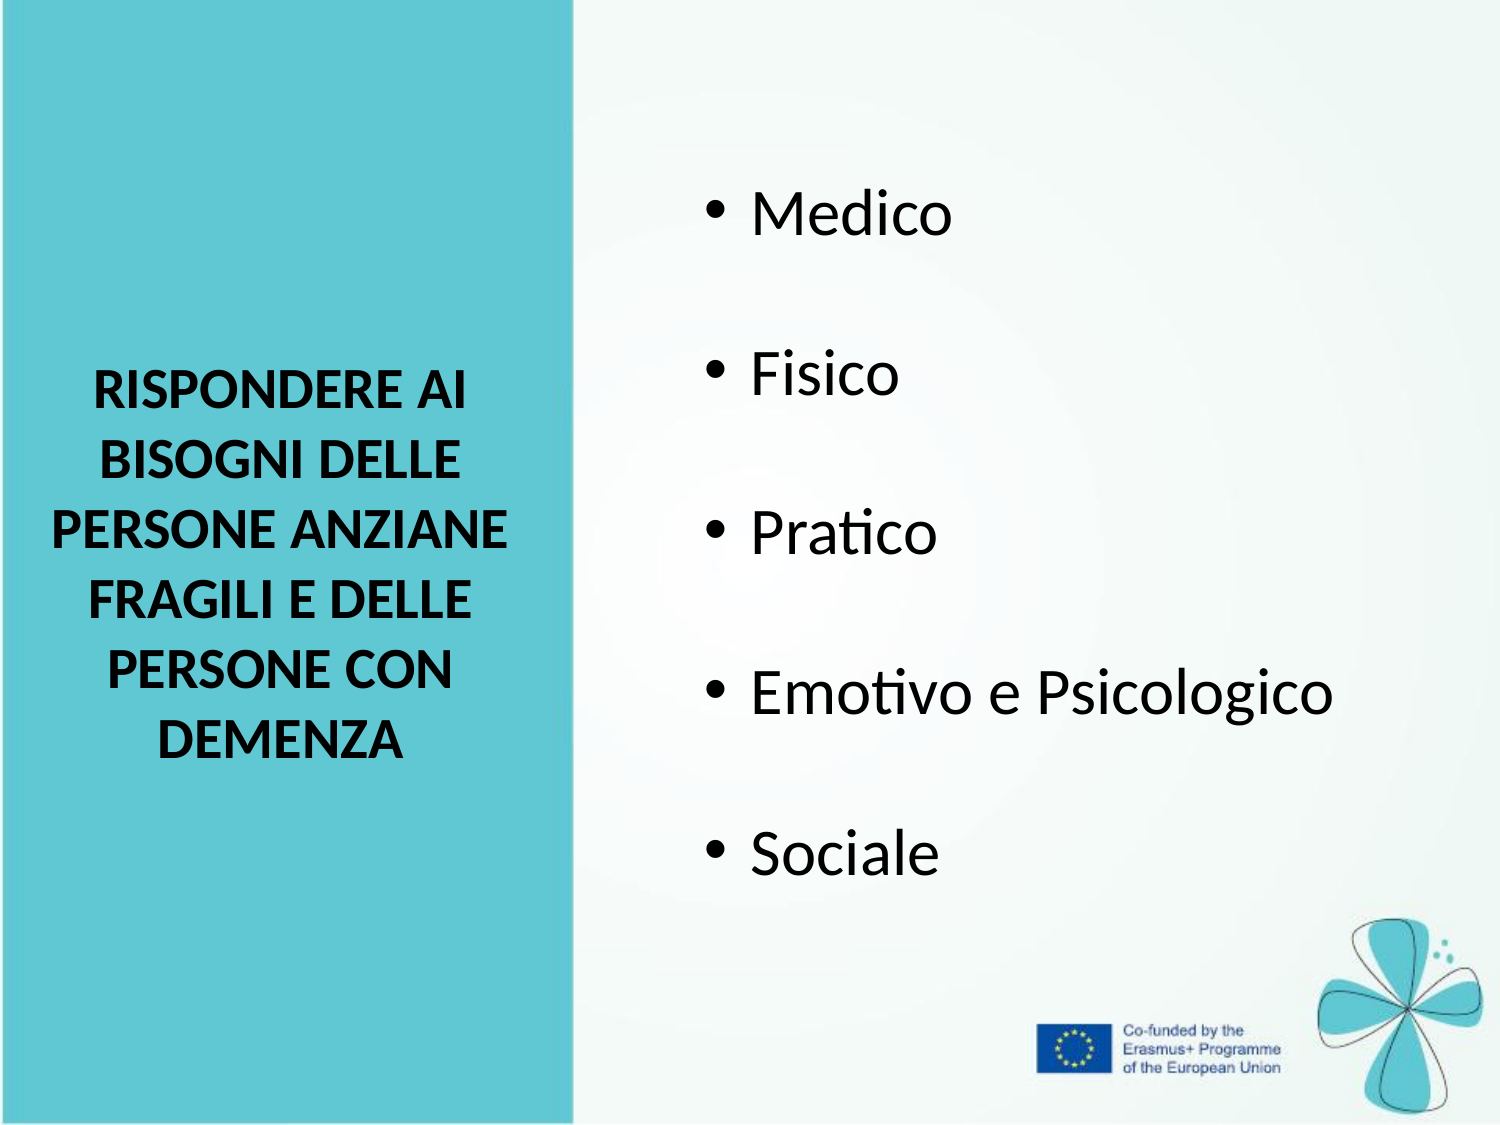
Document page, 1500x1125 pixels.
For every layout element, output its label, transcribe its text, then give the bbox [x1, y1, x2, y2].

text_box Medico Fisico Pratico Emotivo e Psicologico Sociale [688, 161, 1354, 956]
text_box RISPONDERE AI BISOGNI DELLE PERSONE ANZIANE FRAGILI E DELLE PERSONE CON DEMENZA [0, 342, 562, 778]
picture [0, 0, 1500, 1125]
